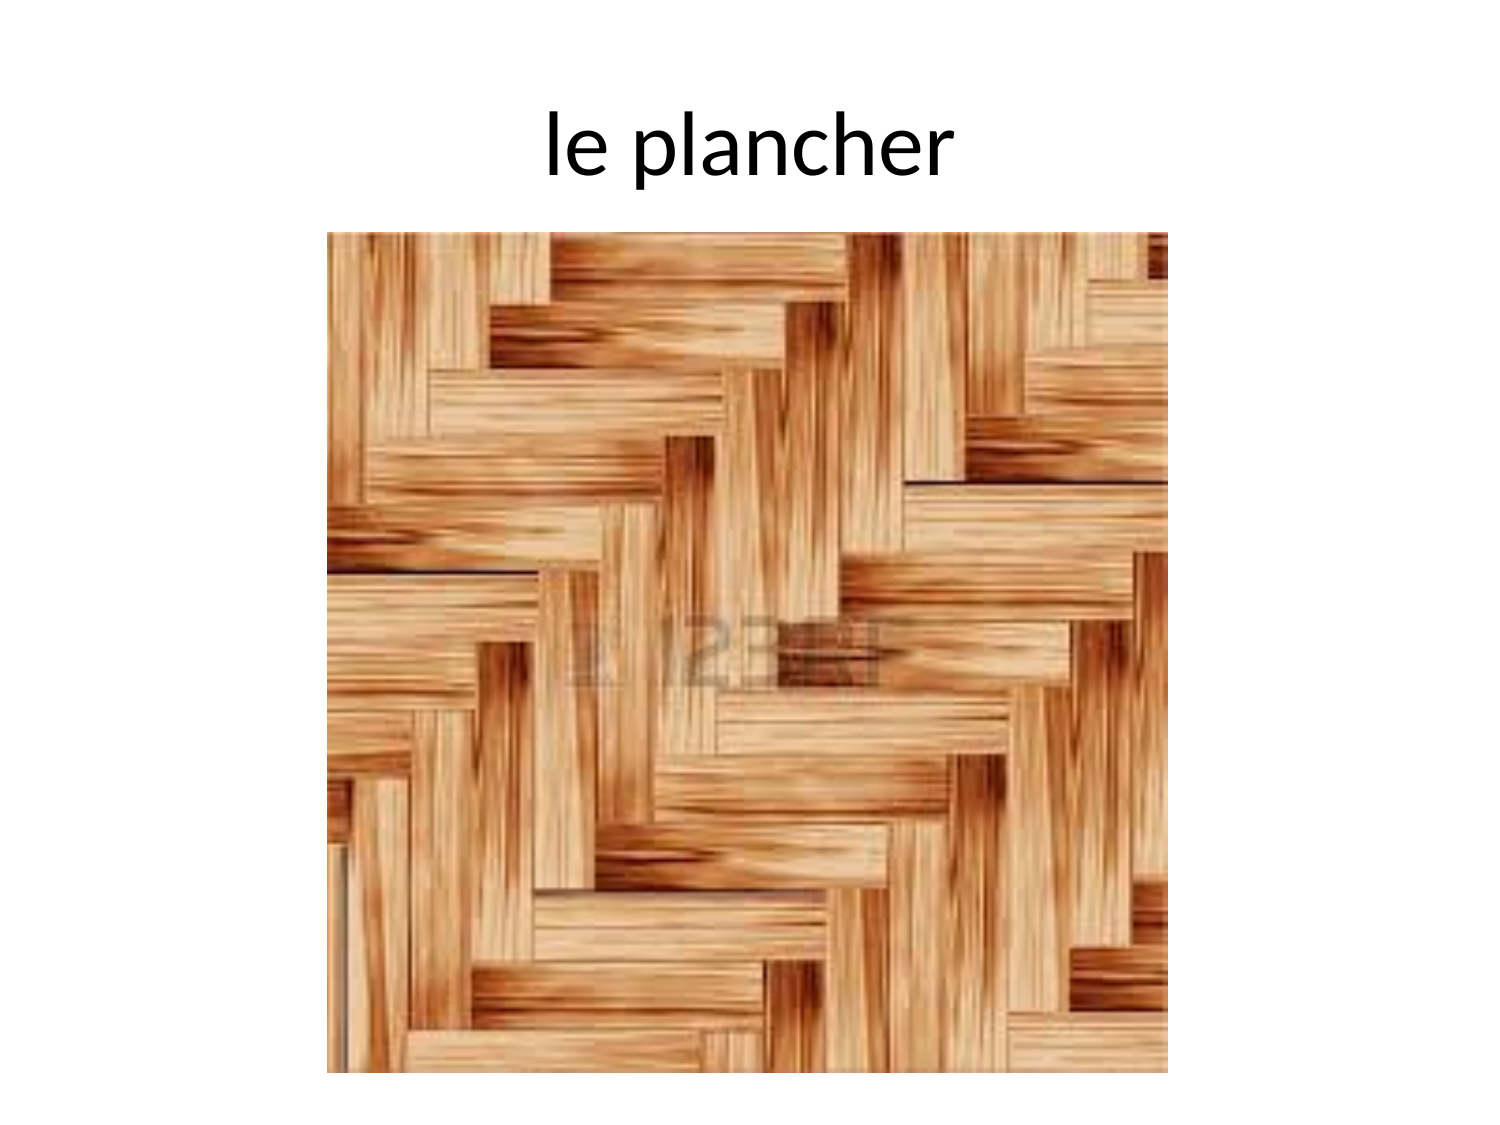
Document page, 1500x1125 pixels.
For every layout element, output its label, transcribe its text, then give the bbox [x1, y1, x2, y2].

picture [327, 232, 1168, 1073]
title le plancher [75, 45, 1425, 233]
